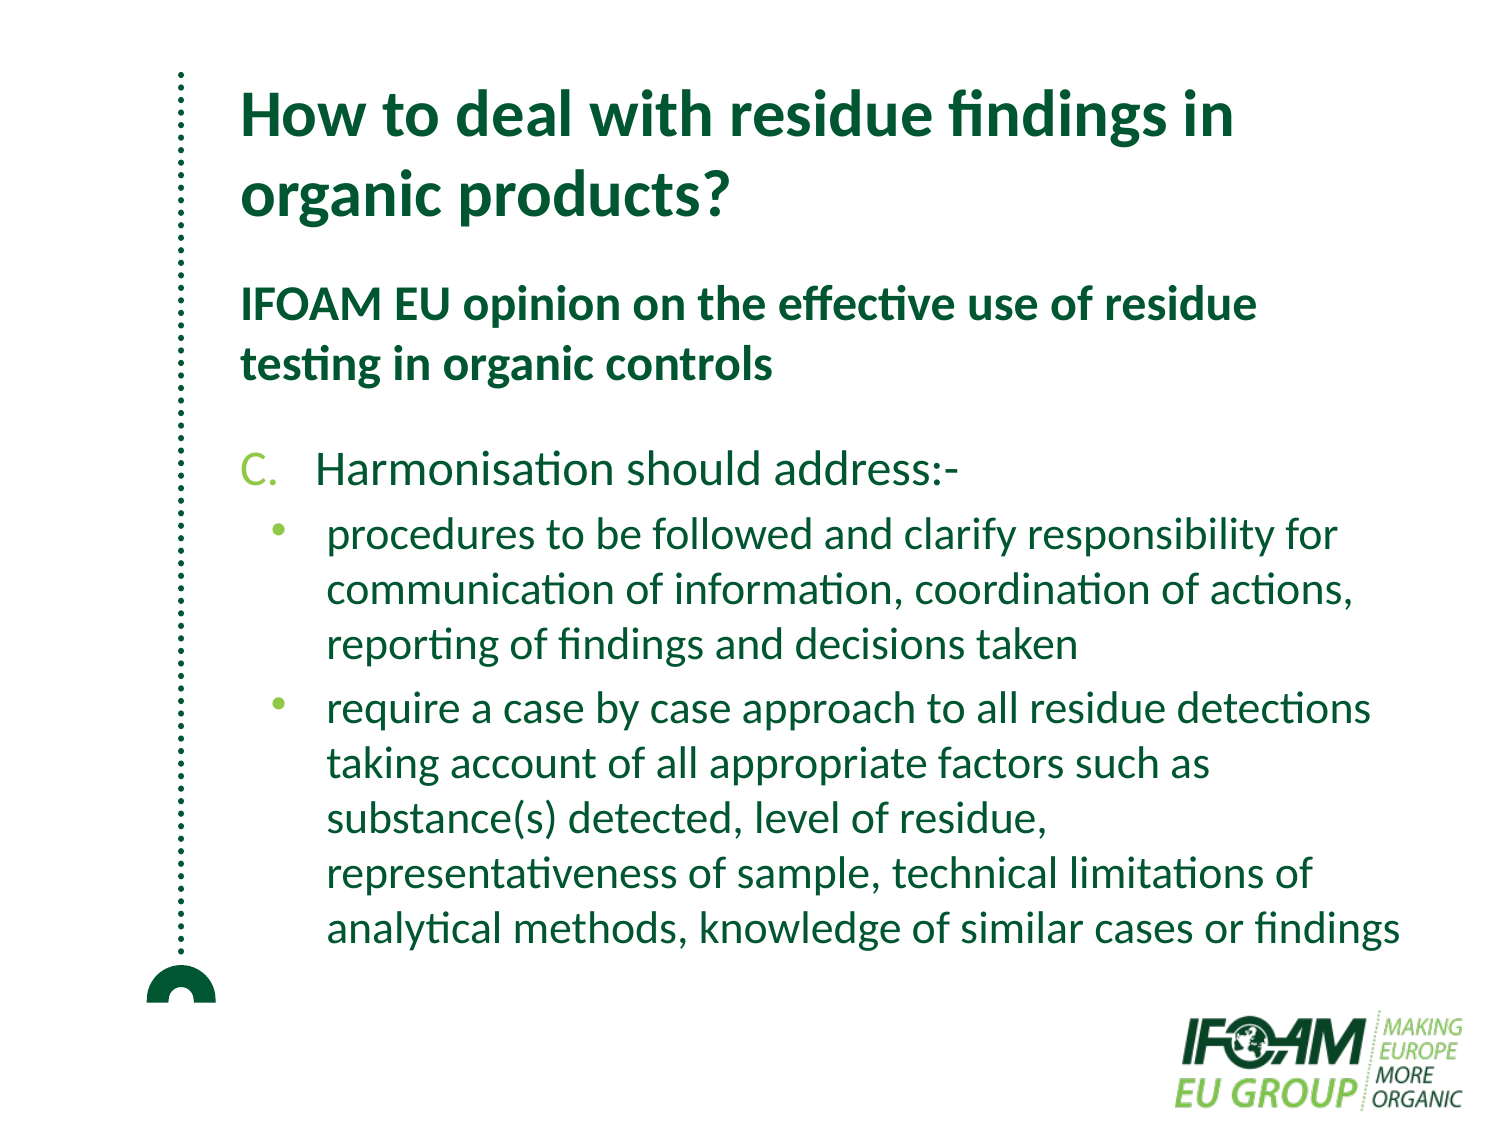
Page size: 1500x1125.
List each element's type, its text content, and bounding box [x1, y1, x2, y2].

list IFOAM EU opinion on the effective use of residue testing in organic controls Harmonisation should address:- procedures to be followed and clarify responsibility for communication of information, coordination of actions, reporting of findings and decisions taken require a case by case approach to all residue detections taking account of all appropriate factors such as substance(s) detected, level of residue, representativeness of sample, technical limitations of analytical methods, knowledge of similar cases or findings [225, 262, 1425, 1000]
title How to deal with residue findings in organic products? [225, 62, 1425, 250]
